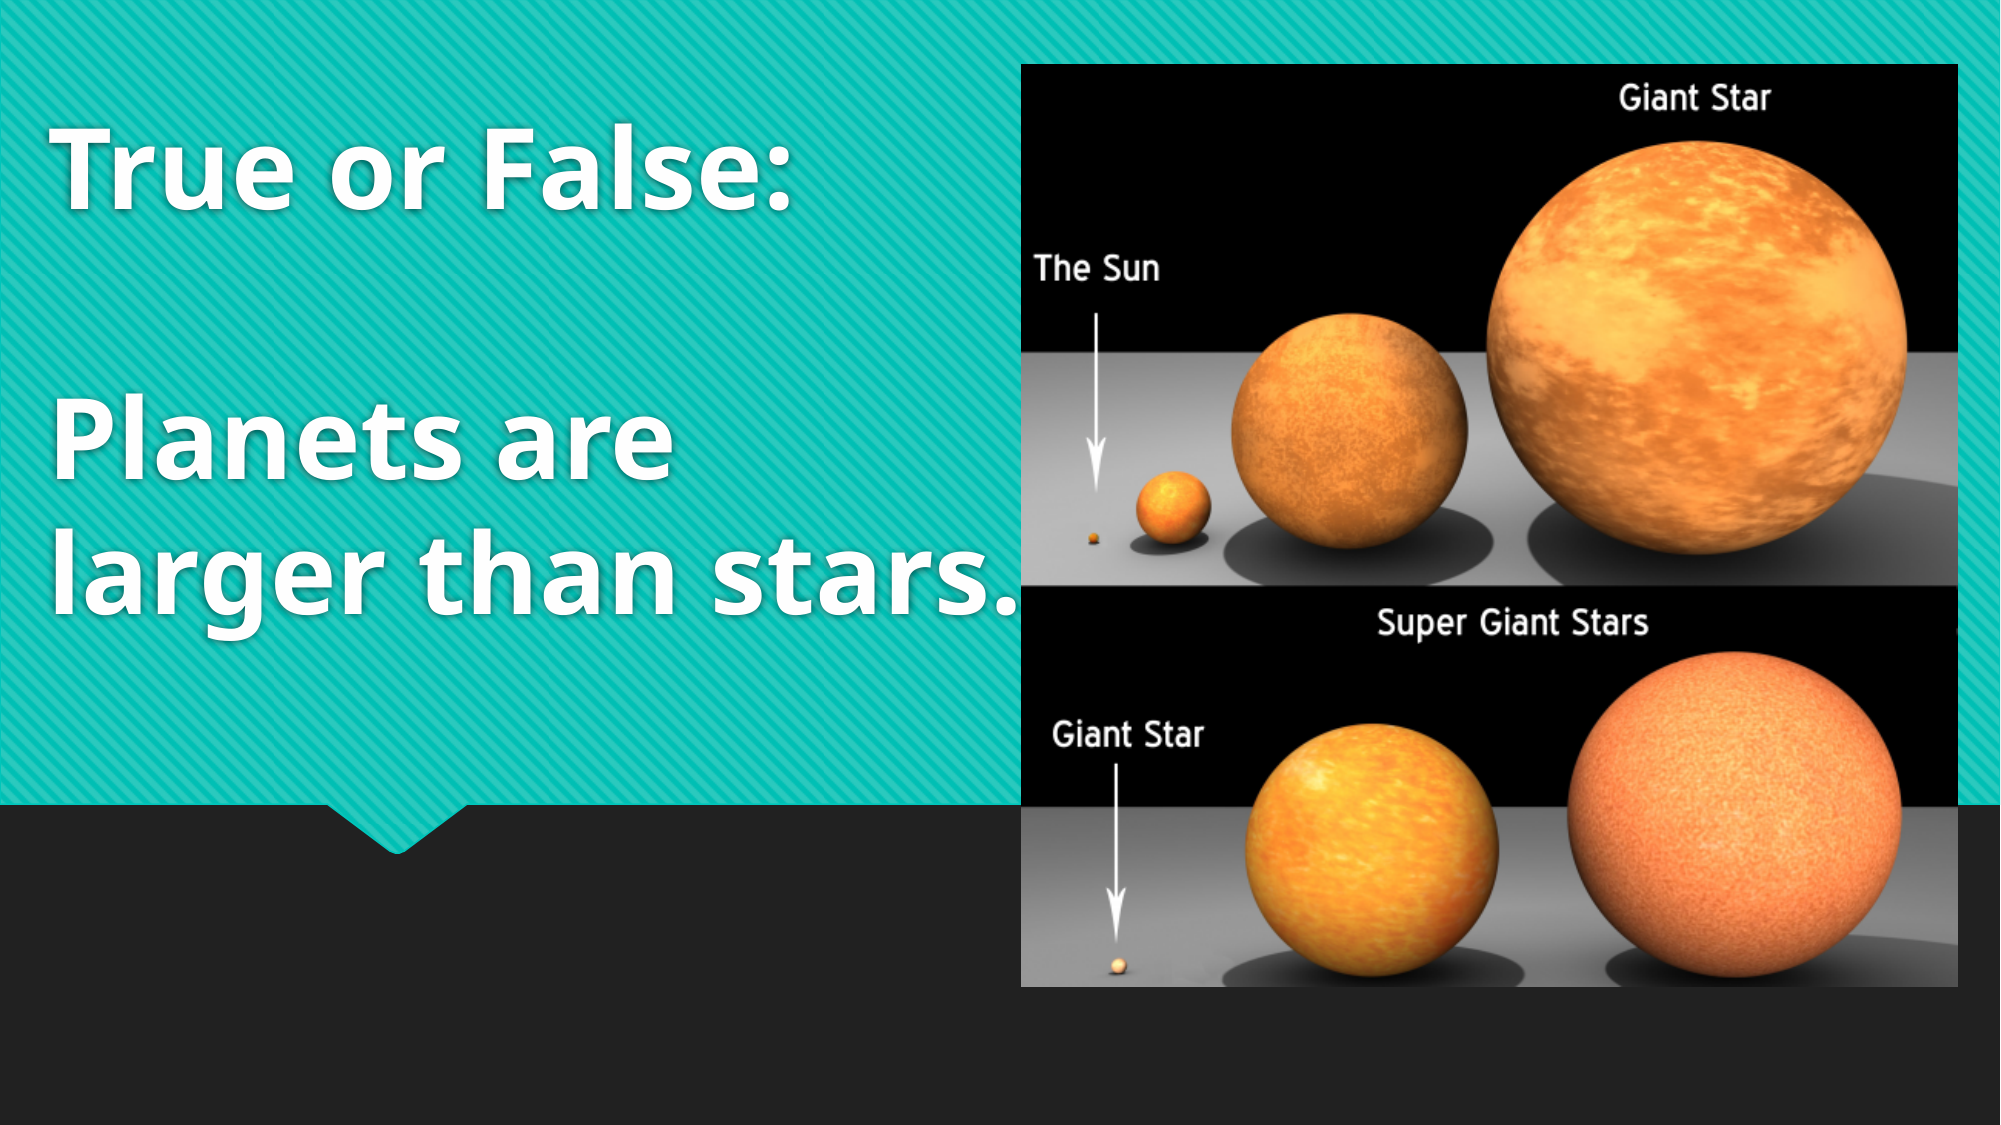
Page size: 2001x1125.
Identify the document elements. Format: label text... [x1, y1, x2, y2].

picture [1020, 64, 1958, 988]
title True or False: Planets are larger than stars. [32, 286, 1020, 645]
